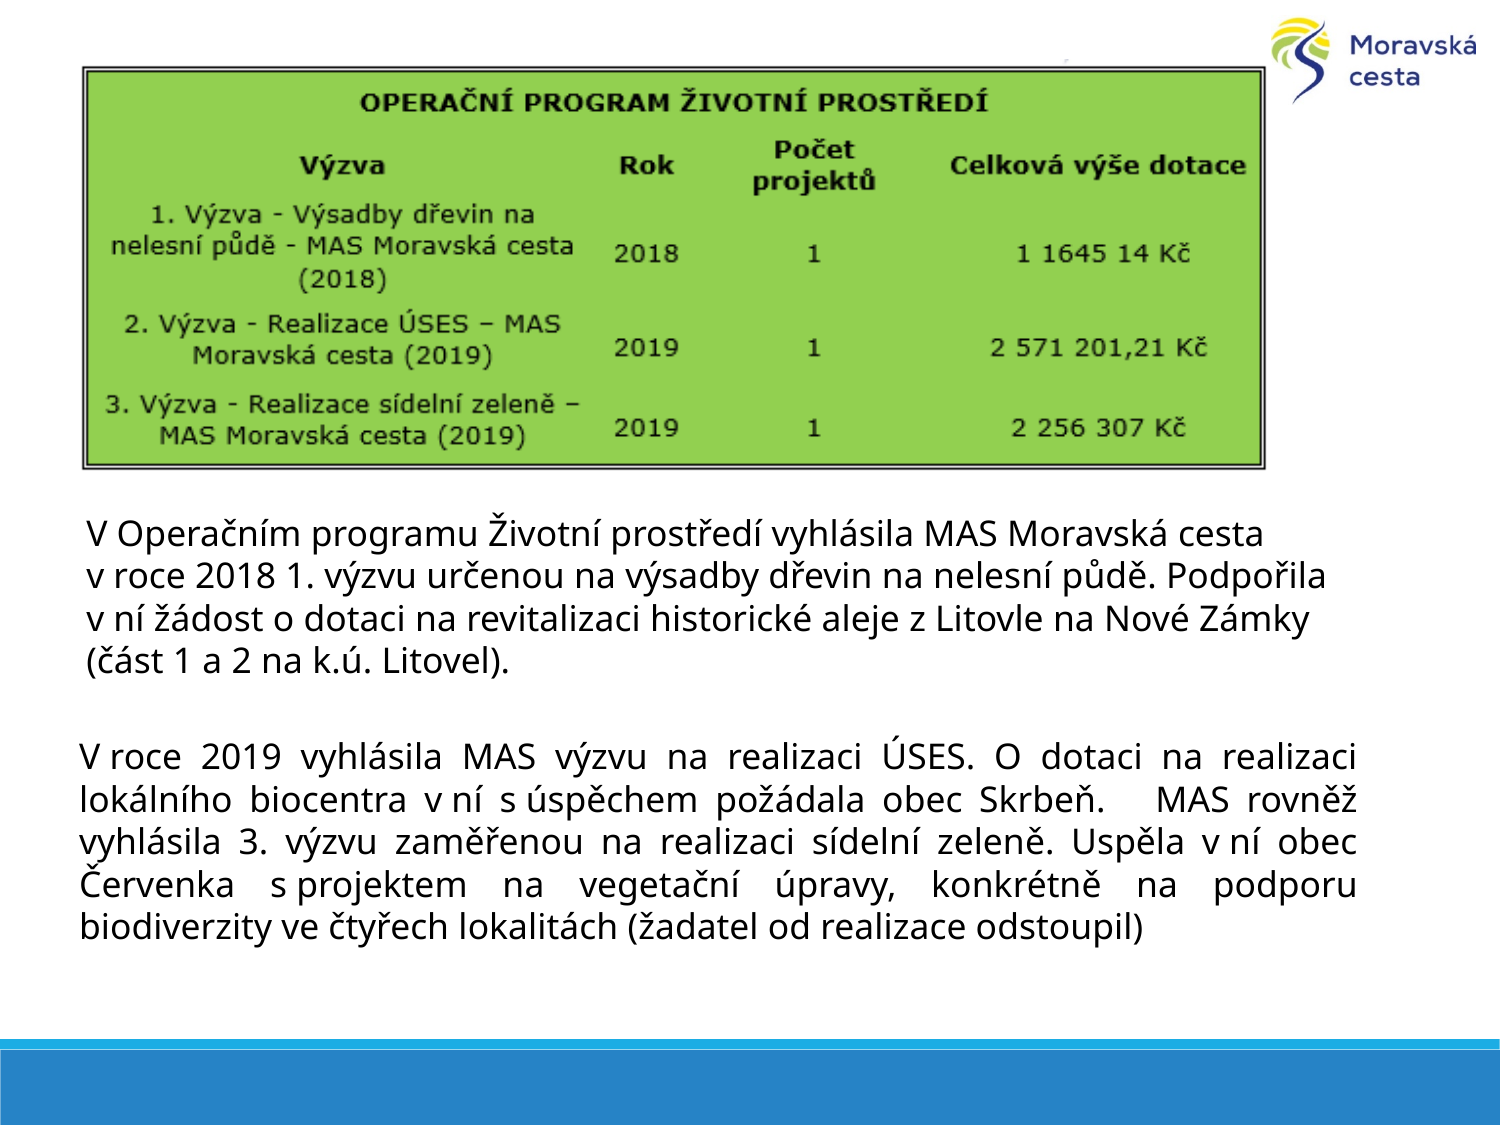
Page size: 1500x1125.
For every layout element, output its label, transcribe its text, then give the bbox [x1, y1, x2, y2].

text_box V roce 2019 vyhlásila MAS výzvu na realizaci ÚSES. O dotaci na realizaci lokálního biocentra v ní s úspěchem požádala obec Skrbeň. MAS rovněž vyhlásila 3. výzvu zaměřenou na realizaci sídelní zeleně. Uspěla v ní obec Červenka s projektem na vegetační úpravy, konkrétně na podporu biodiverzity ve čtyřech lokalitách (žadatel od realizace odstoupil) [64, 726, 1374, 955]
text_box V Operačním programu Životní prostředí vyhlásila MAS Moravská cesta v roce 2018 1. výzvu určenou na výsadby dřevin na nelesní půdě. Podpořila v ní žádost o dotaci na revitalizaci historické aleje z Litovle na Nové Zámky (část 1 a 2 na k.ú. Litovel). [71, 503, 1381, 689]
picture [70, 15, 1476, 478]
